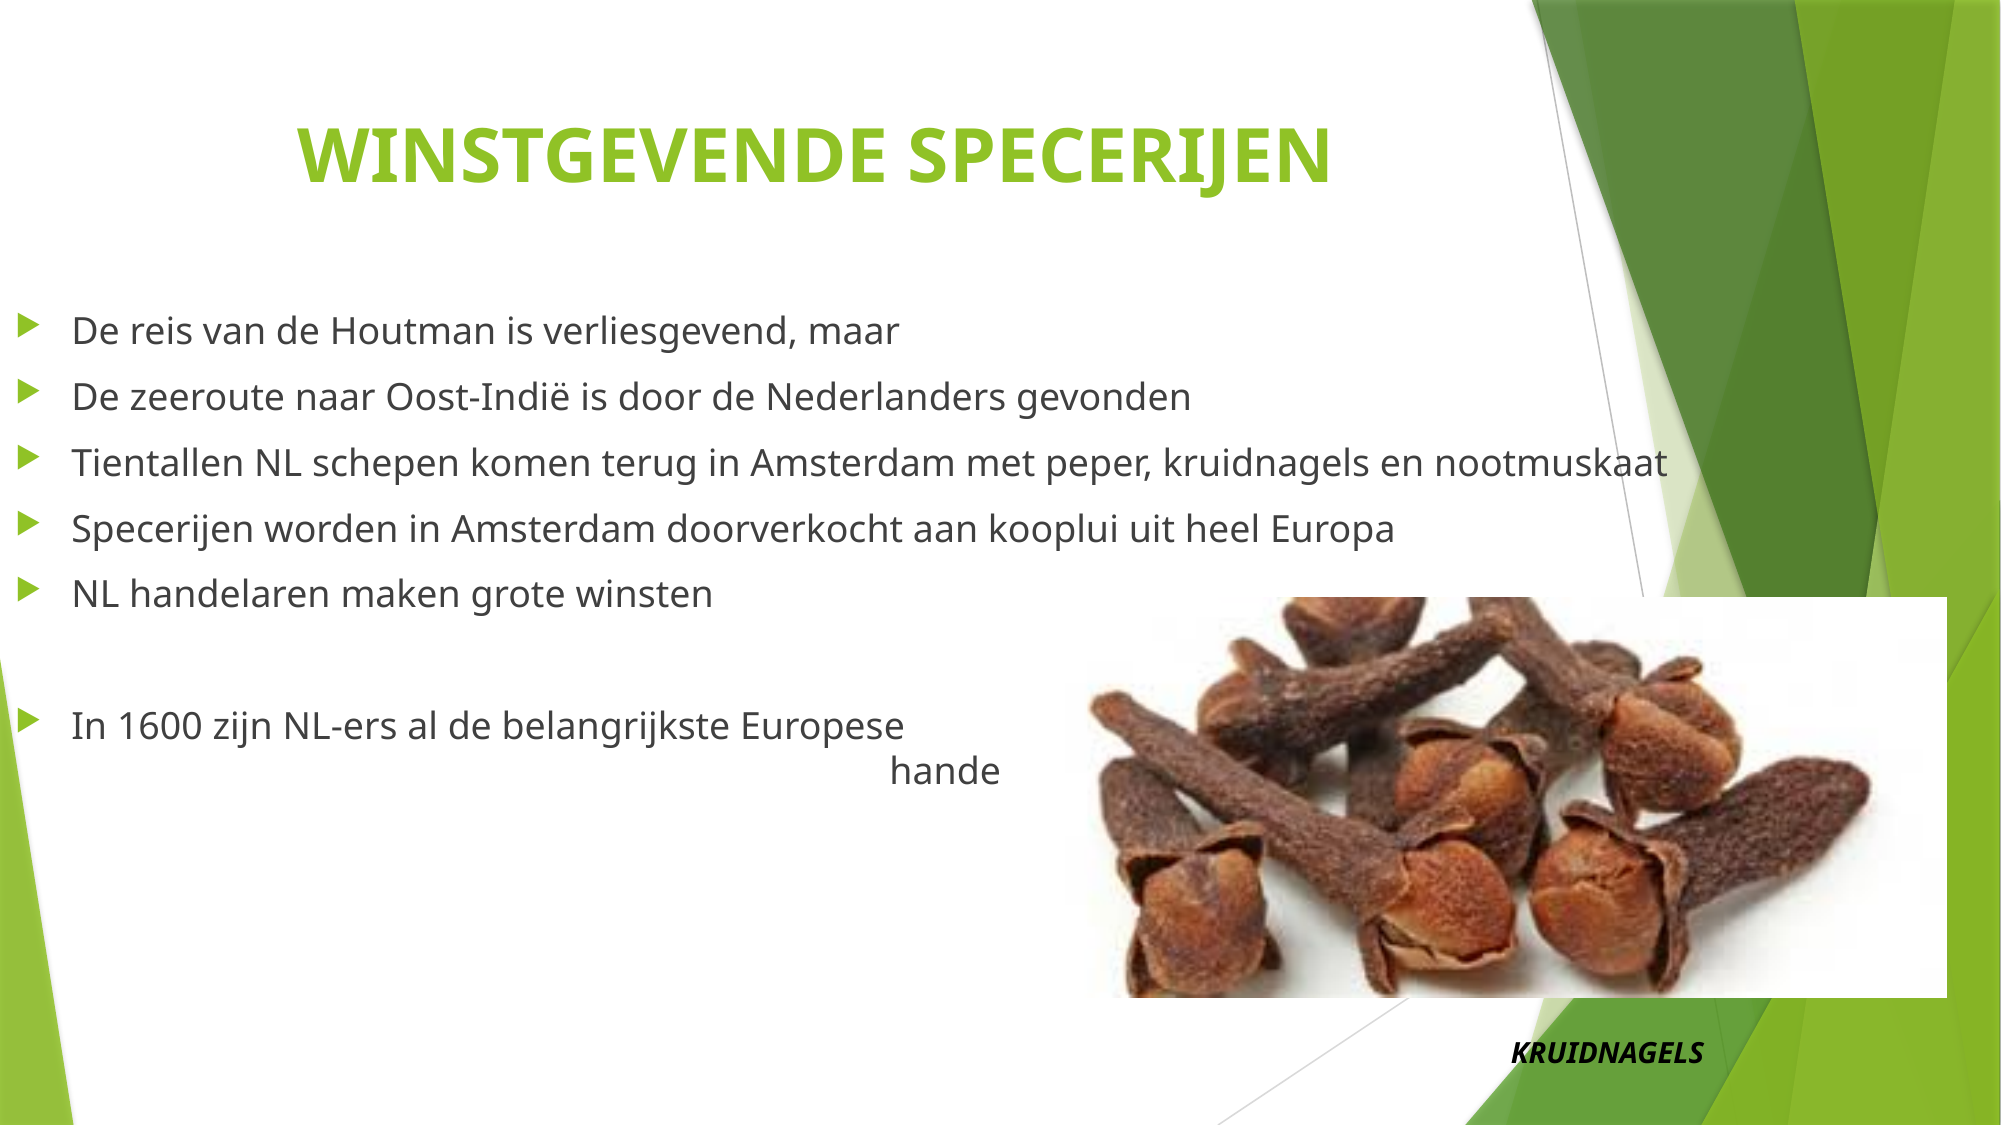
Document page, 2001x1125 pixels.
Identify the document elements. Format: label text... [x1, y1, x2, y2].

list De reis van de Houtman is verliesgevend, maar De zeeroute naar Oost-Indië is door de Nederlanders gevonden Tientallen NL schepen komen terug in Amsterdam met peper, kruidnagels en nootmuskaat Specerijen worden in Amsterdam doorverkocht aan kooplui uit heel Europa NL handelaren maken grote winsten In 1600 zijn NL-ers al de belangrijkste Europese handelaren in Azië [0, 299, 2000, 1125]
title WINSTGEVENDE SPECERIJEN [111, 99, 1522, 299]
text_box KRUIDNAGELS [1495, 1027, 1719, 1077]
picture [1000, 596, 1948, 999]
